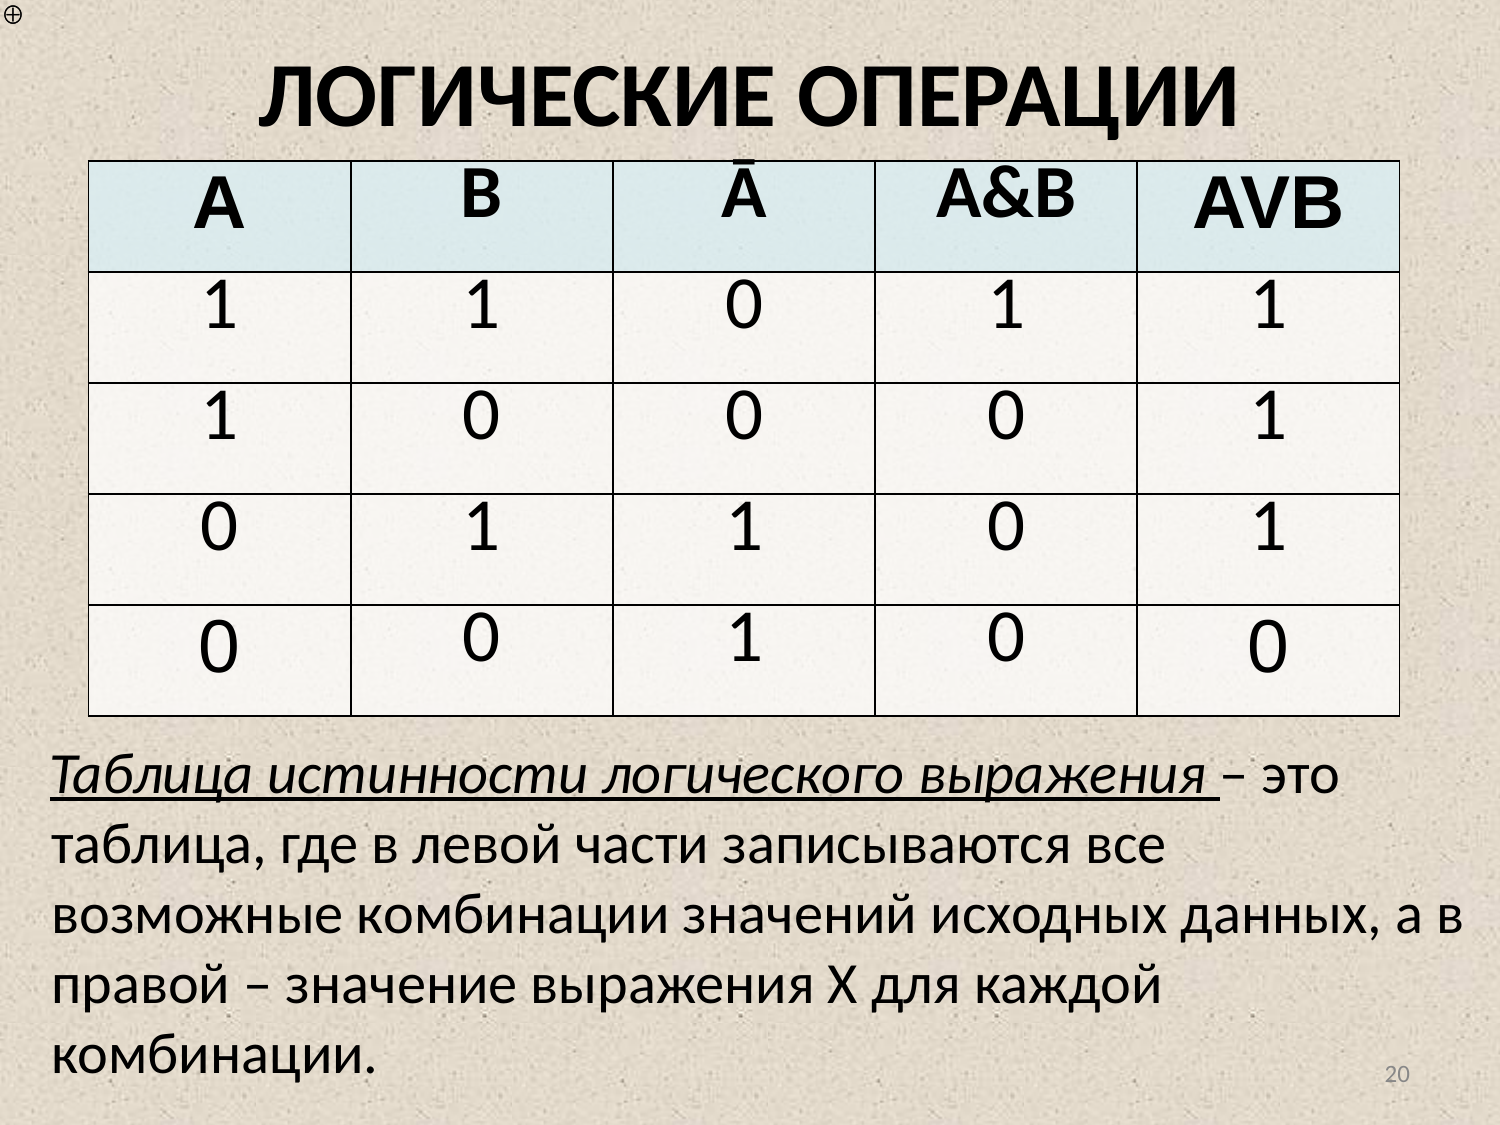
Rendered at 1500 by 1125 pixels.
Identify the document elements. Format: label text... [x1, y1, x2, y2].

table_cell 1 [89, 384, 350, 493]
table_cell 1 [614, 606, 874, 715]
table_cell 0 [89, 495, 350, 604]
table_cell 0 [614, 273, 874, 382]
table_header A&B [876, 162, 1136, 271]
title ЛОГИЧЕСКИЕ ОПЕРАЦИИ [75, 0, 1425, 183]
slide_number ‹#› [1074, 1093, 1425, 1103]
picture [0, 0, 1500, 1125]
table_cell 0 [89, 606, 350, 715]
table_cell 0 [876, 606, 1136, 715]
table_cell 0 [352, 384, 612, 493]
table_header B [352, 162, 612, 271]
table_cell 1 [352, 273, 612, 382]
table_cell 0 [352, 606, 612, 715]
table_cell 1 [89, 273, 350, 382]
table_cell 1 [1138, 273, 1399, 382]
table_cell 1 [876, 273, 1136, 382]
table_cell 1 [1138, 384, 1399, 493]
table_cell 0 [614, 384, 874, 493]
table_cell 1 [614, 495, 874, 604]
table_header A [89, 162, 350, 271]
table_cell 1 [352, 495, 612, 604]
text_box Таблица истинности логического выражения – это таблица, где в левой части записываются все возможные комбинации значений исходных данных, а в правой – значение выражения Х для каждой комбинации. [23, 727, 1483, 1093]
table_cell 0 [876, 495, 1136, 604]
table_cell 0 [876, 384, 1136, 493]
table_header Ā [614, 162, 874, 271]
table_cell 1 [1138, 495, 1399, 604]
table_cell 0 [1138, 606, 1399, 715]
table_header AVB [1138, 162, 1399, 271]
